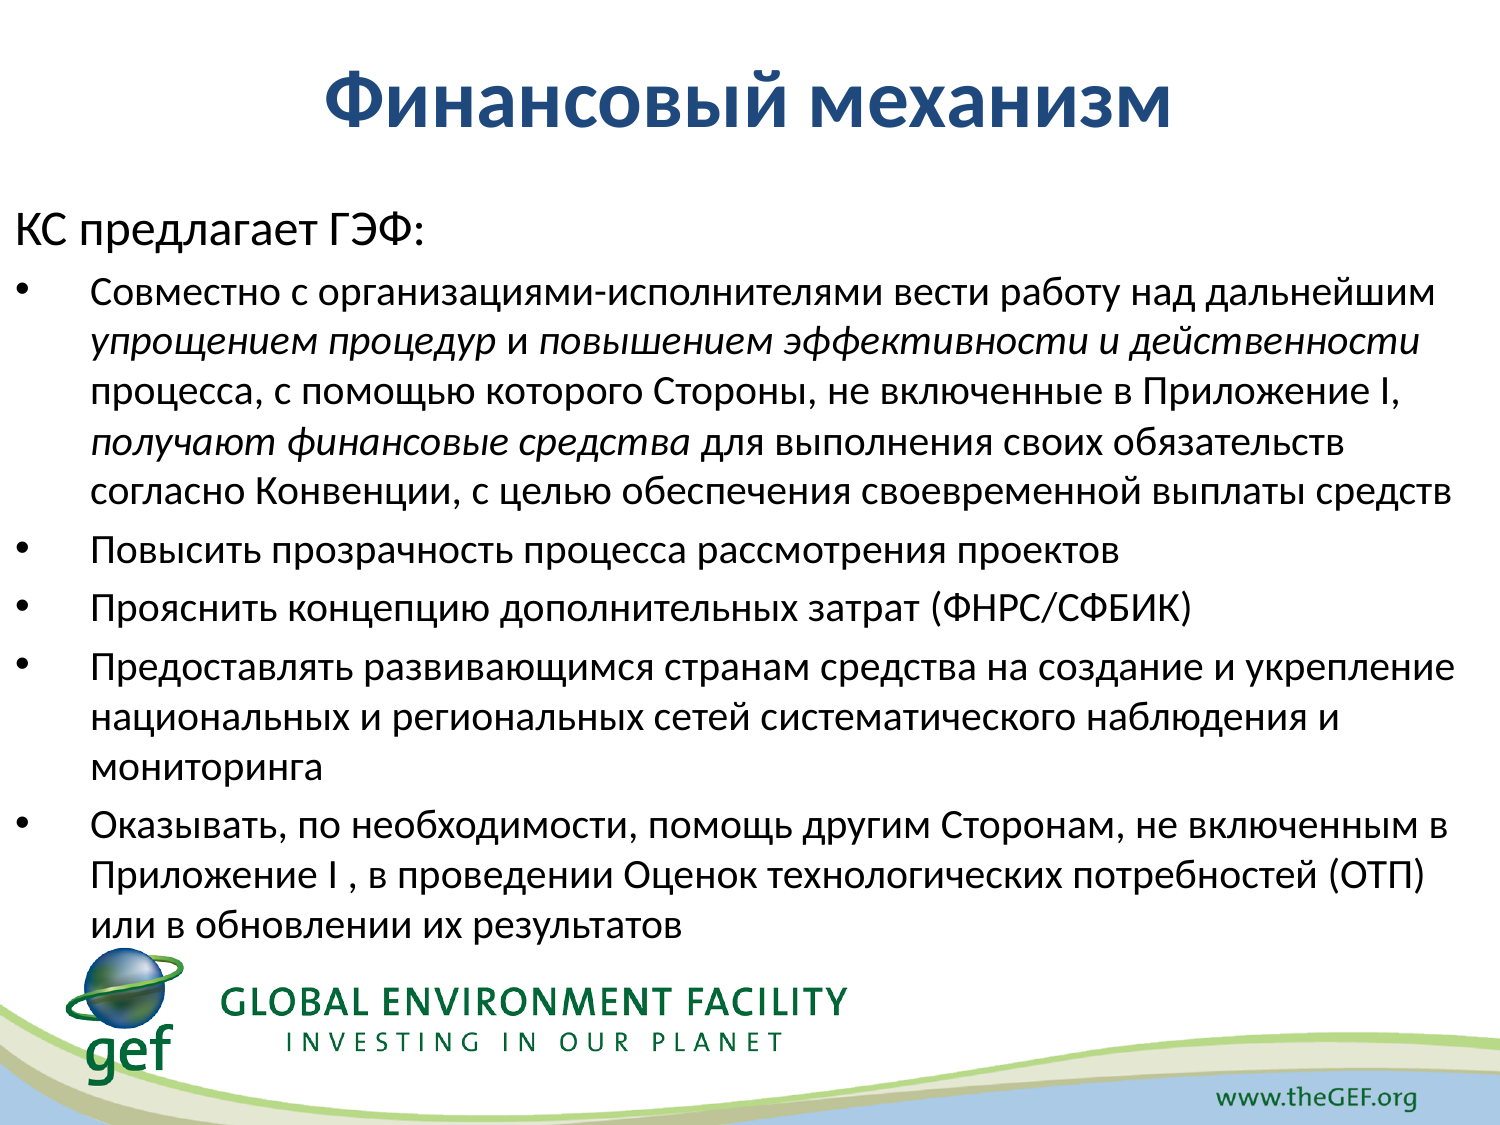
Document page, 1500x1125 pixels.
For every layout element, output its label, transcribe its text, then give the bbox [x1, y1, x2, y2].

title Финансовый механизм [74, 0, 1426, 187]
picture [0, 963, 1500, 1125]
list КС предлагает ГЭФ: Совместно с организациями-исполнителями вести работу над дальнейшим упрощением процедур и повышением эффективности и действенности процесса, с помощью которого Стороны, не включенные в Приложение I, получают финансовые средства для выполнения своих обязательств согласно Конвенции, с целью обеспечения своевременной выплаты средств Повысить прозрачность процесса рассмотрения проектов Прояснить концепцию дополнительных затрат (ФНРС/СФБИК) Предоставлять развивающимся странам средства на создание и укрепление национальных и региональных сетей систематического наблюдения и мониторинга Оказывать, по необходимости, помощь другим Сторонам, не включенным в Приложение I , в проведении Оценок технологических потребностей (ОТП) или в обновлении их результатов [0, 187, 1500, 963]
